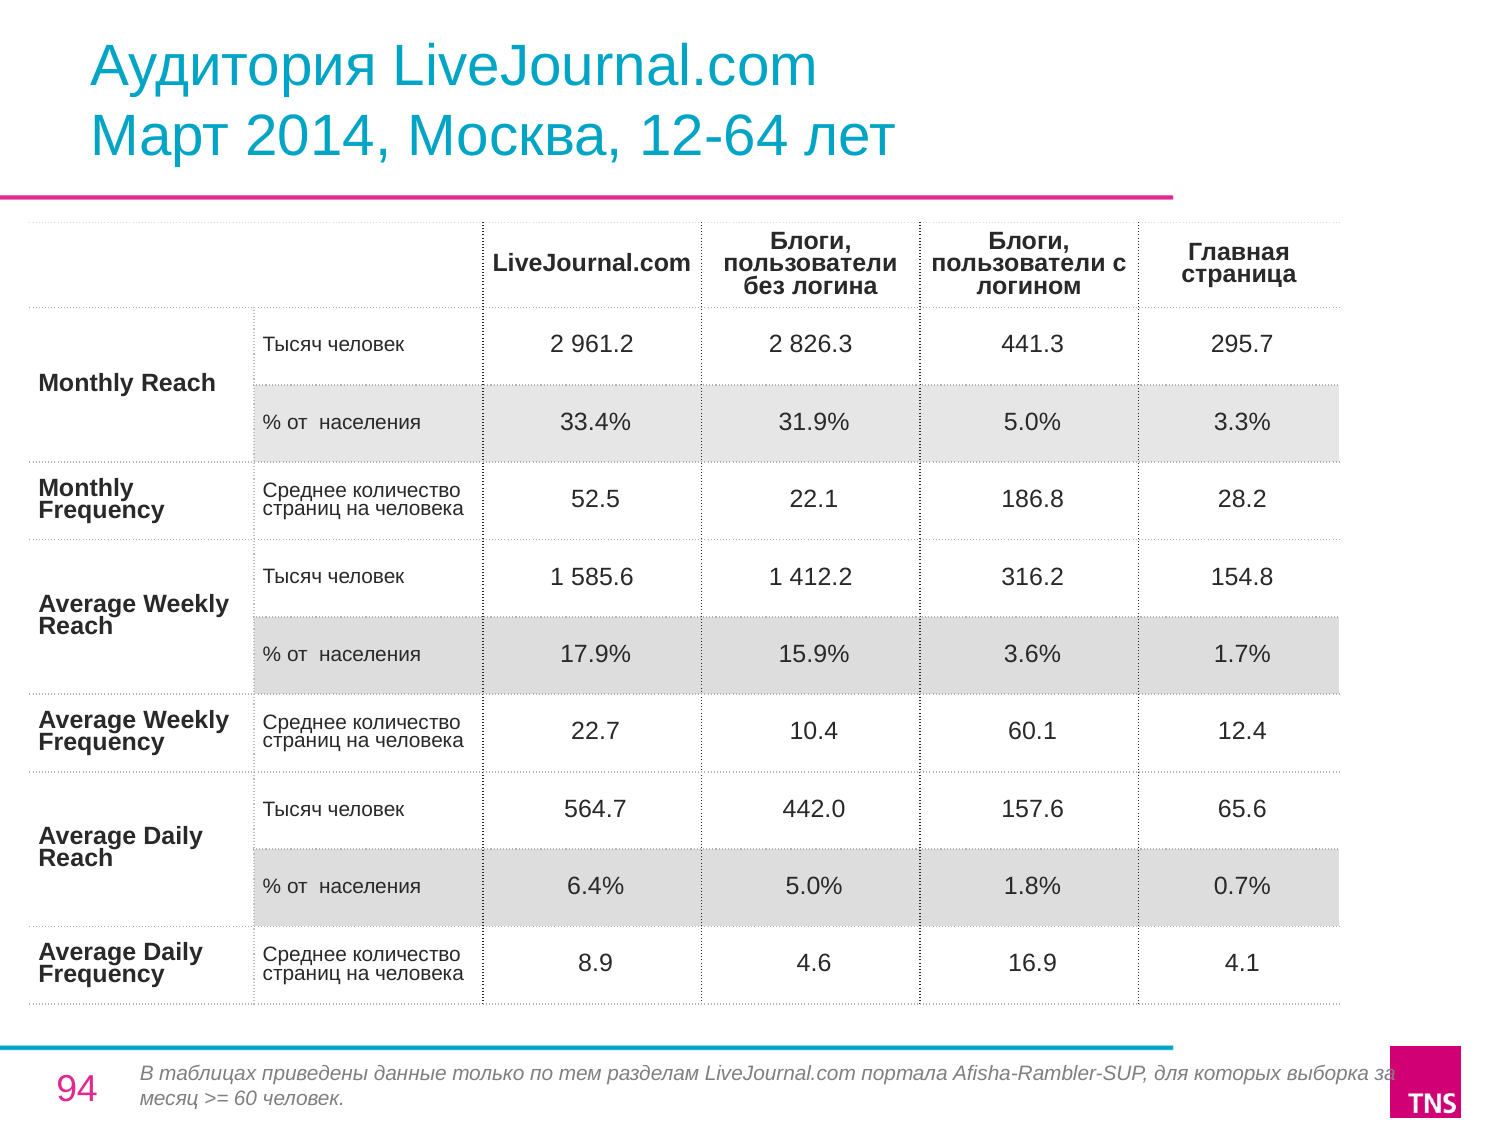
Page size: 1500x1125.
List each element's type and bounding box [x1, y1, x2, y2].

slide_number [40, 1055, 392, 1125]
table_header [29, 223, 1339, 308]
text_box [125, 1052, 1412, 1117]
table_cell [29, 308, 1339, 1004]
picture [0, 0, 1500, 1125]
title [74, 8, 1476, 187]
